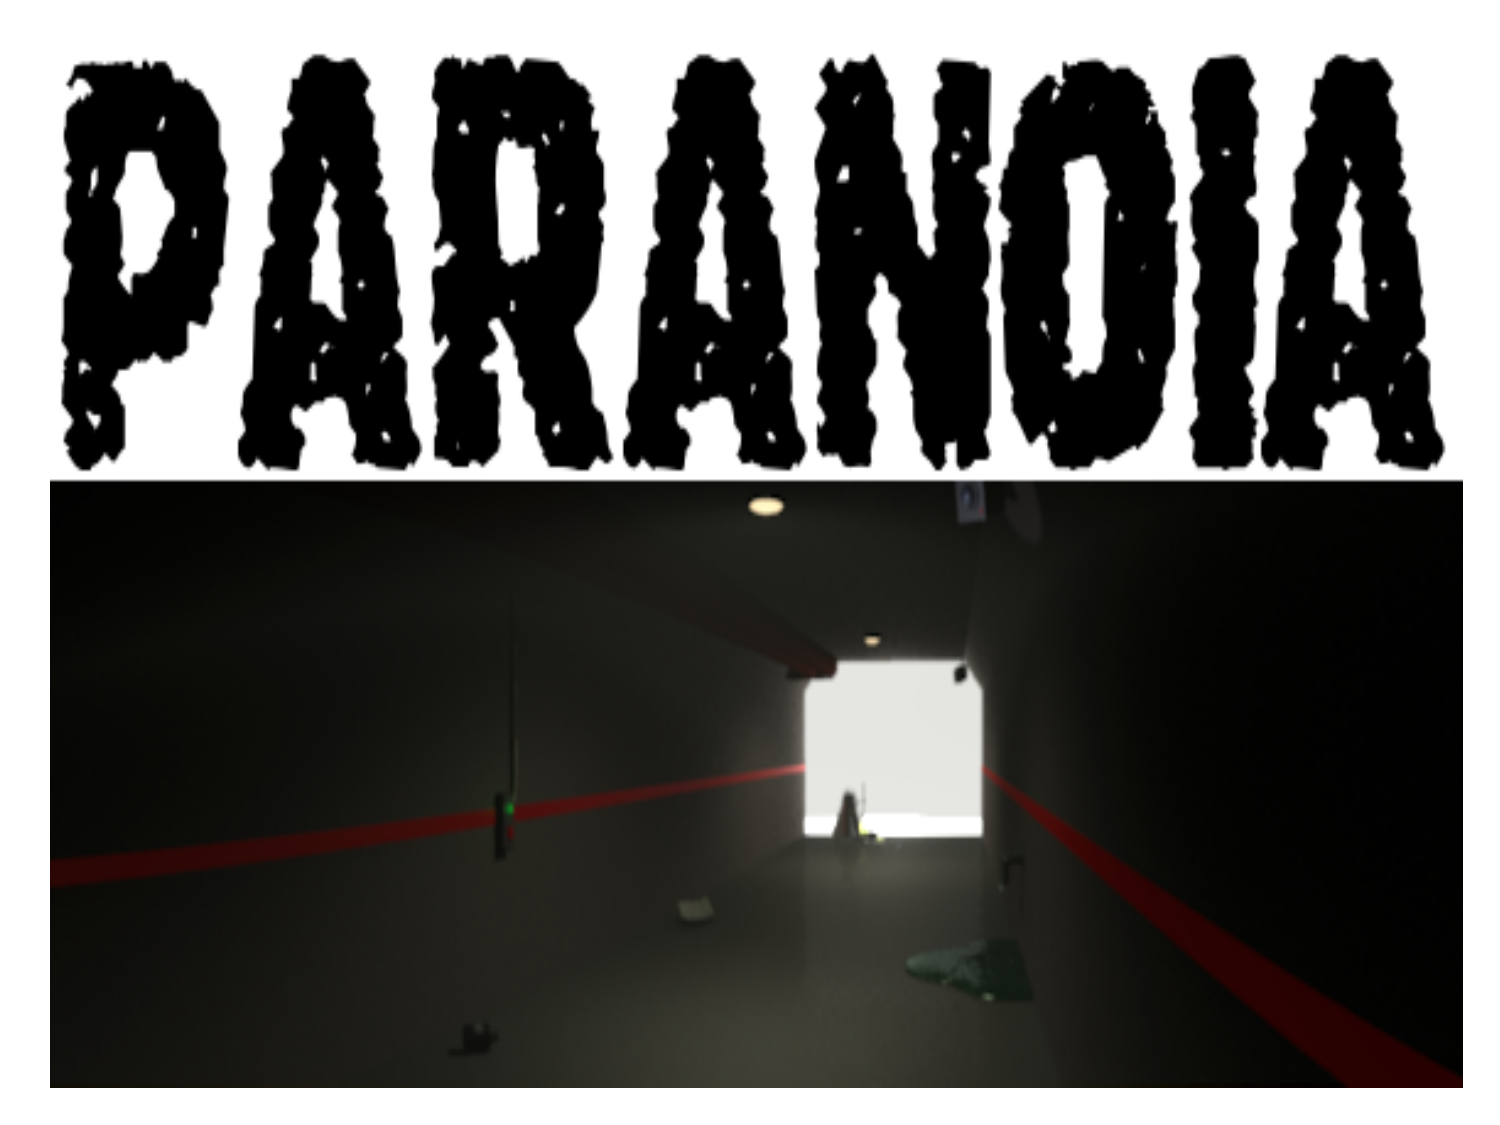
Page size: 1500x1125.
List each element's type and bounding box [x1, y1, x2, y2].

picture [49, 49, 1463, 1088]
